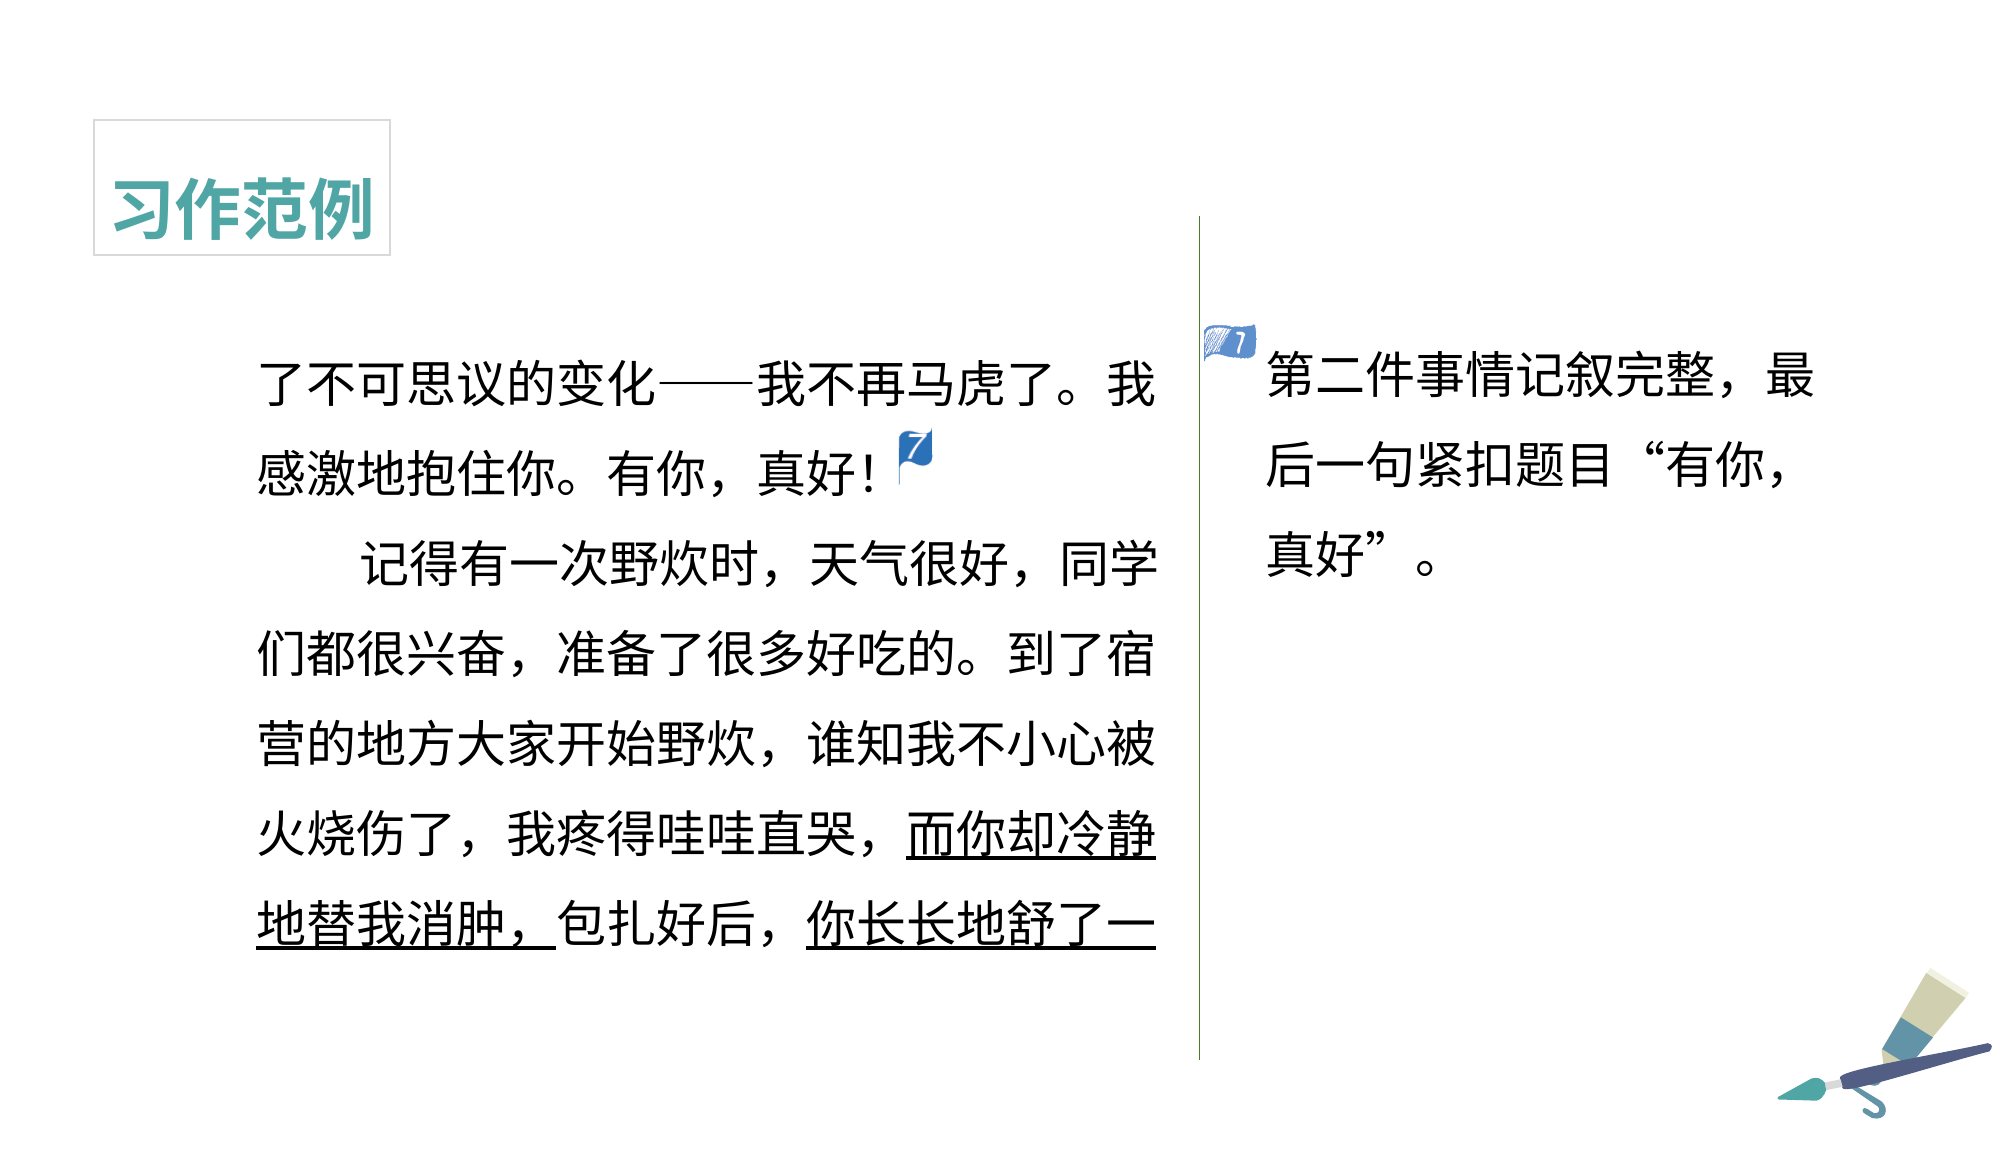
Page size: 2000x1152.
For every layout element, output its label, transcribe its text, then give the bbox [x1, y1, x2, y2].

text_box 了不可思议的变化——我不再马虎了。我感激地抱住你。有你，真好！ 记得有一次野炊时，天气很好，同学们都很兴奋，准备了很多好吃的。到了宿营的地方大家开始野炊，谁知我不小心被火烧伤了，我疼得哇哇直哭，而你却冷静地替我消肿，包扎好后，你长长地舒了一 [241, 314, 1189, 960]
picture [1194, 310, 1267, 374]
text_box 习作范例 [93, 119, 391, 256]
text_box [1811, 970, 1974, 1152]
picture [875, 410, 957, 501]
text_box 第二件事情记叙完整，最后一句紧扣题目“有你，真好”。 [1250, 306, 1850, 591]
